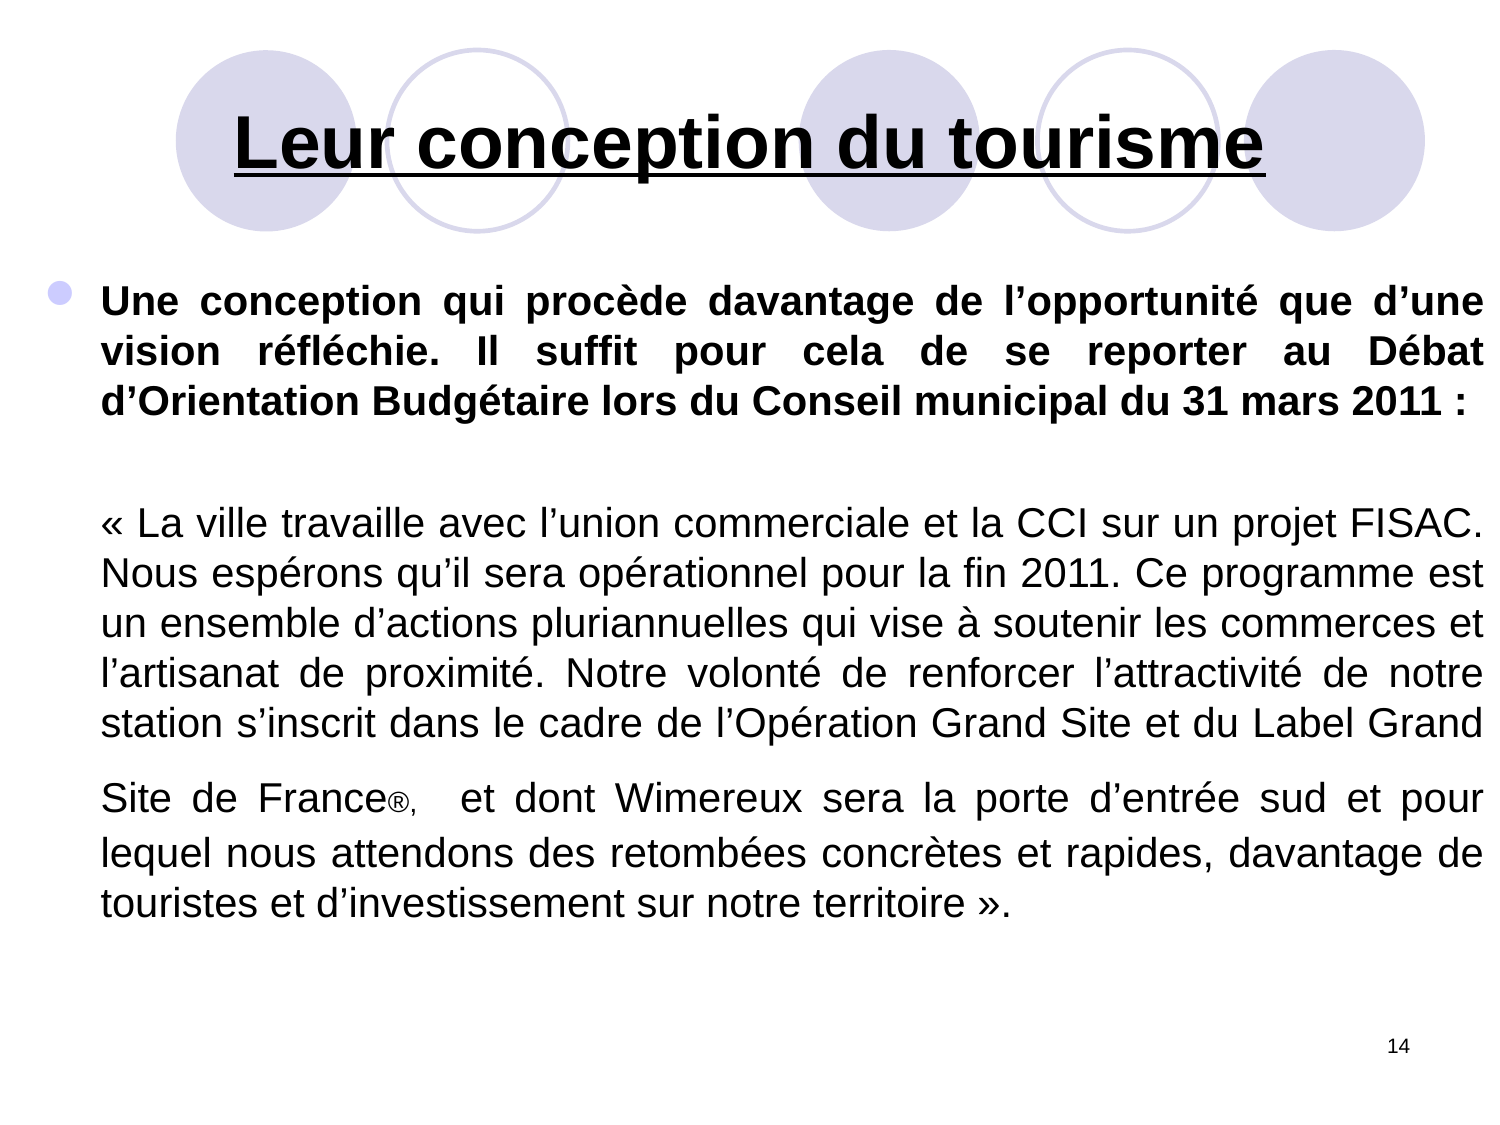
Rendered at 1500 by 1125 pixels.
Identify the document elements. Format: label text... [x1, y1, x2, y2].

slide_number 14 [1074, 1024, 1426, 1101]
title Leur conception du tourisme [74, 44, 1426, 207]
list Une conception qui procède davantage de l’opportunité que d’une vision réfléchie. Il suffit pour cela de se reporter au Débat d’Orientation Budgétaire lors du Conseil municipal du 31 mars 2011 : « La ville travaille avec l’union commerciale et la CCI sur un projet FISAC. Nous espérons qu’il sera opérationnel pour la fin 2011. Ce programme est un ensemble d’actions pluriannuelles qui vise à soutenir les commerces et l’artisanat de proximité. Notre volonté de renforcer l’attractivité de notre station s’inscrit dans le cadre de l’Opération Grand Site et du Label Grand Site de France®, et dont Wimereux sera la porte d’entrée sud et pour lequel nous attendons des retombées concrètes et rapides, davantage de touristes et d’investissement sur notre territoire ». [29, 207, 1500, 952]
